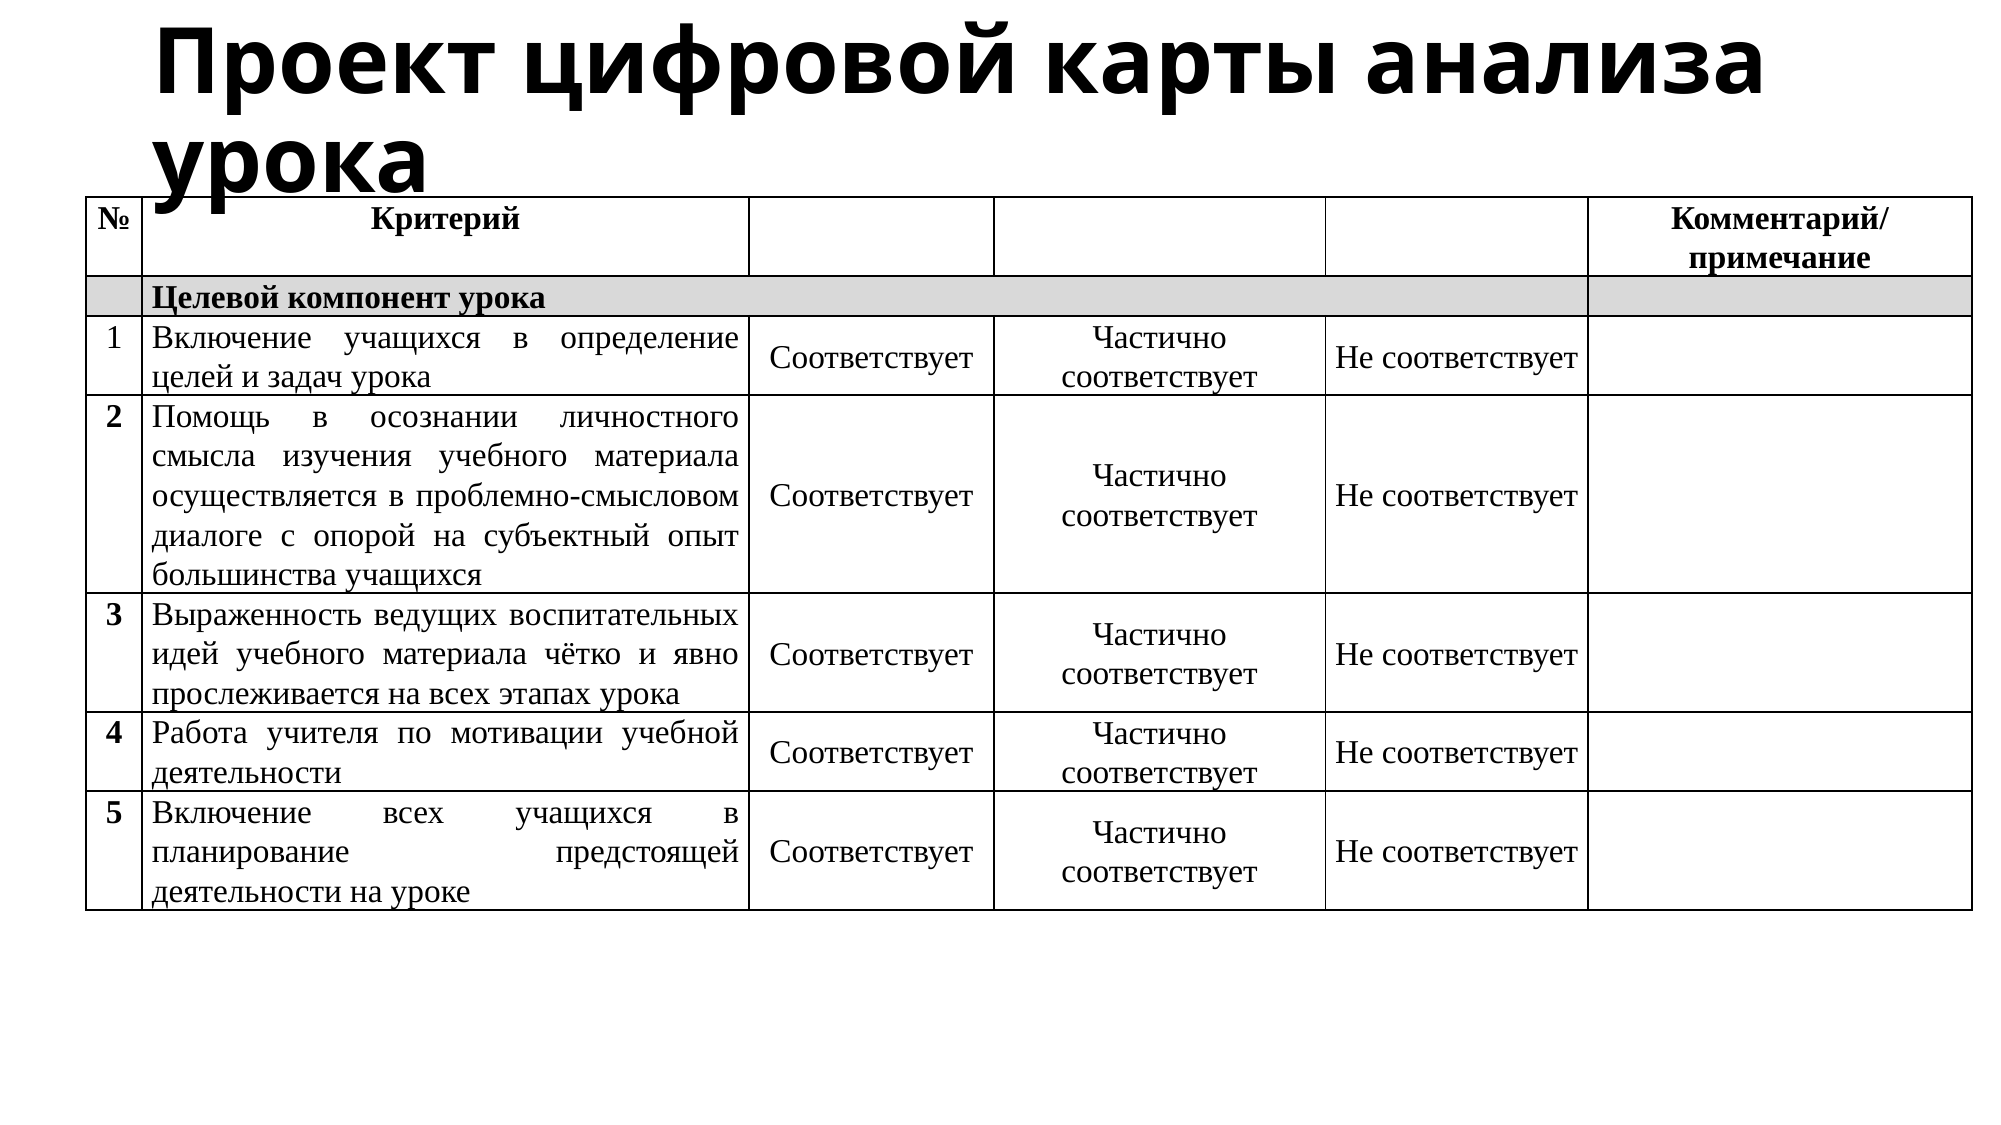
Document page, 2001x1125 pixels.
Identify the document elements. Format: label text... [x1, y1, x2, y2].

table_header [995, 198, 1325, 275]
table_cell Целевой компонент урока [143, 277, 1587, 315]
table_header Комментарий/ примечание [1589, 198, 1971, 275]
title Проект цифровой карты анализа урока [137, 59, 1863, 196]
table_cell Работа учителя по мотивации учебной деятельности [143, 713, 748, 790]
table_cell [1589, 396, 1971, 592]
table_cell [1589, 713, 1971, 790]
table_cell Не соответствует [1326, 594, 1587, 711]
table_cell [1589, 792, 1971, 909]
table_cell Не соответствует [1326, 396, 1587, 592]
table_cell Частично соответствует [995, 396, 1325, 592]
table_cell Соответствует [750, 396, 993, 592]
table_cell [1589, 317, 1971, 394]
table_cell [87, 277, 141, 315]
table_cell Частично соответствует [995, 792, 1325, 909]
table_cell 3 [87, 594, 141, 711]
table_cell Включение всех учащихся в планирование предстоящей деятельности на уроке [143, 792, 748, 909]
table_cell Выраженность ведущих воспитательных идей учебного материала чётко и явно прослеживается на всех этапах урока [143, 594, 748, 711]
table_cell 4 [87, 713, 141, 790]
table_cell Соответствует [750, 317, 993, 394]
table_cell Частично соответствует [995, 594, 1325, 711]
table_cell [1589, 594, 1971, 711]
table_cell [1589, 277, 1971, 315]
table_cell Частично соответствует [995, 713, 1325, 790]
table_header № [87, 198, 141, 275]
table_cell Не соответствует [1326, 713, 1587, 790]
table_cell Не соответствует [1326, 317, 1587, 394]
table_cell Помощь в осознании личностного смысла изучения учебного материала осуществляется в проблемно-смысловом диалоге с опорой на субъектный опыт большинства учащихся [143, 396, 748, 592]
table_cell 1 [87, 317, 141, 394]
table_cell Включение учащихся в определение целей и задач урока [143, 317, 748, 394]
table_cell Частично соответствует [995, 317, 1325, 394]
table_header [750, 198, 993, 275]
table_cell Соответствует [750, 792, 993, 909]
table_cell Соответствует [750, 594, 993, 711]
table_header Критерий [143, 198, 748, 275]
table_cell Не соответствует [1326, 792, 1587, 909]
table_cell Соответствует [750, 713, 993, 790]
table_header [1326, 198, 1587, 275]
table_cell 5 [87, 792, 141, 909]
table_cell 2 [87, 396, 141, 592]
